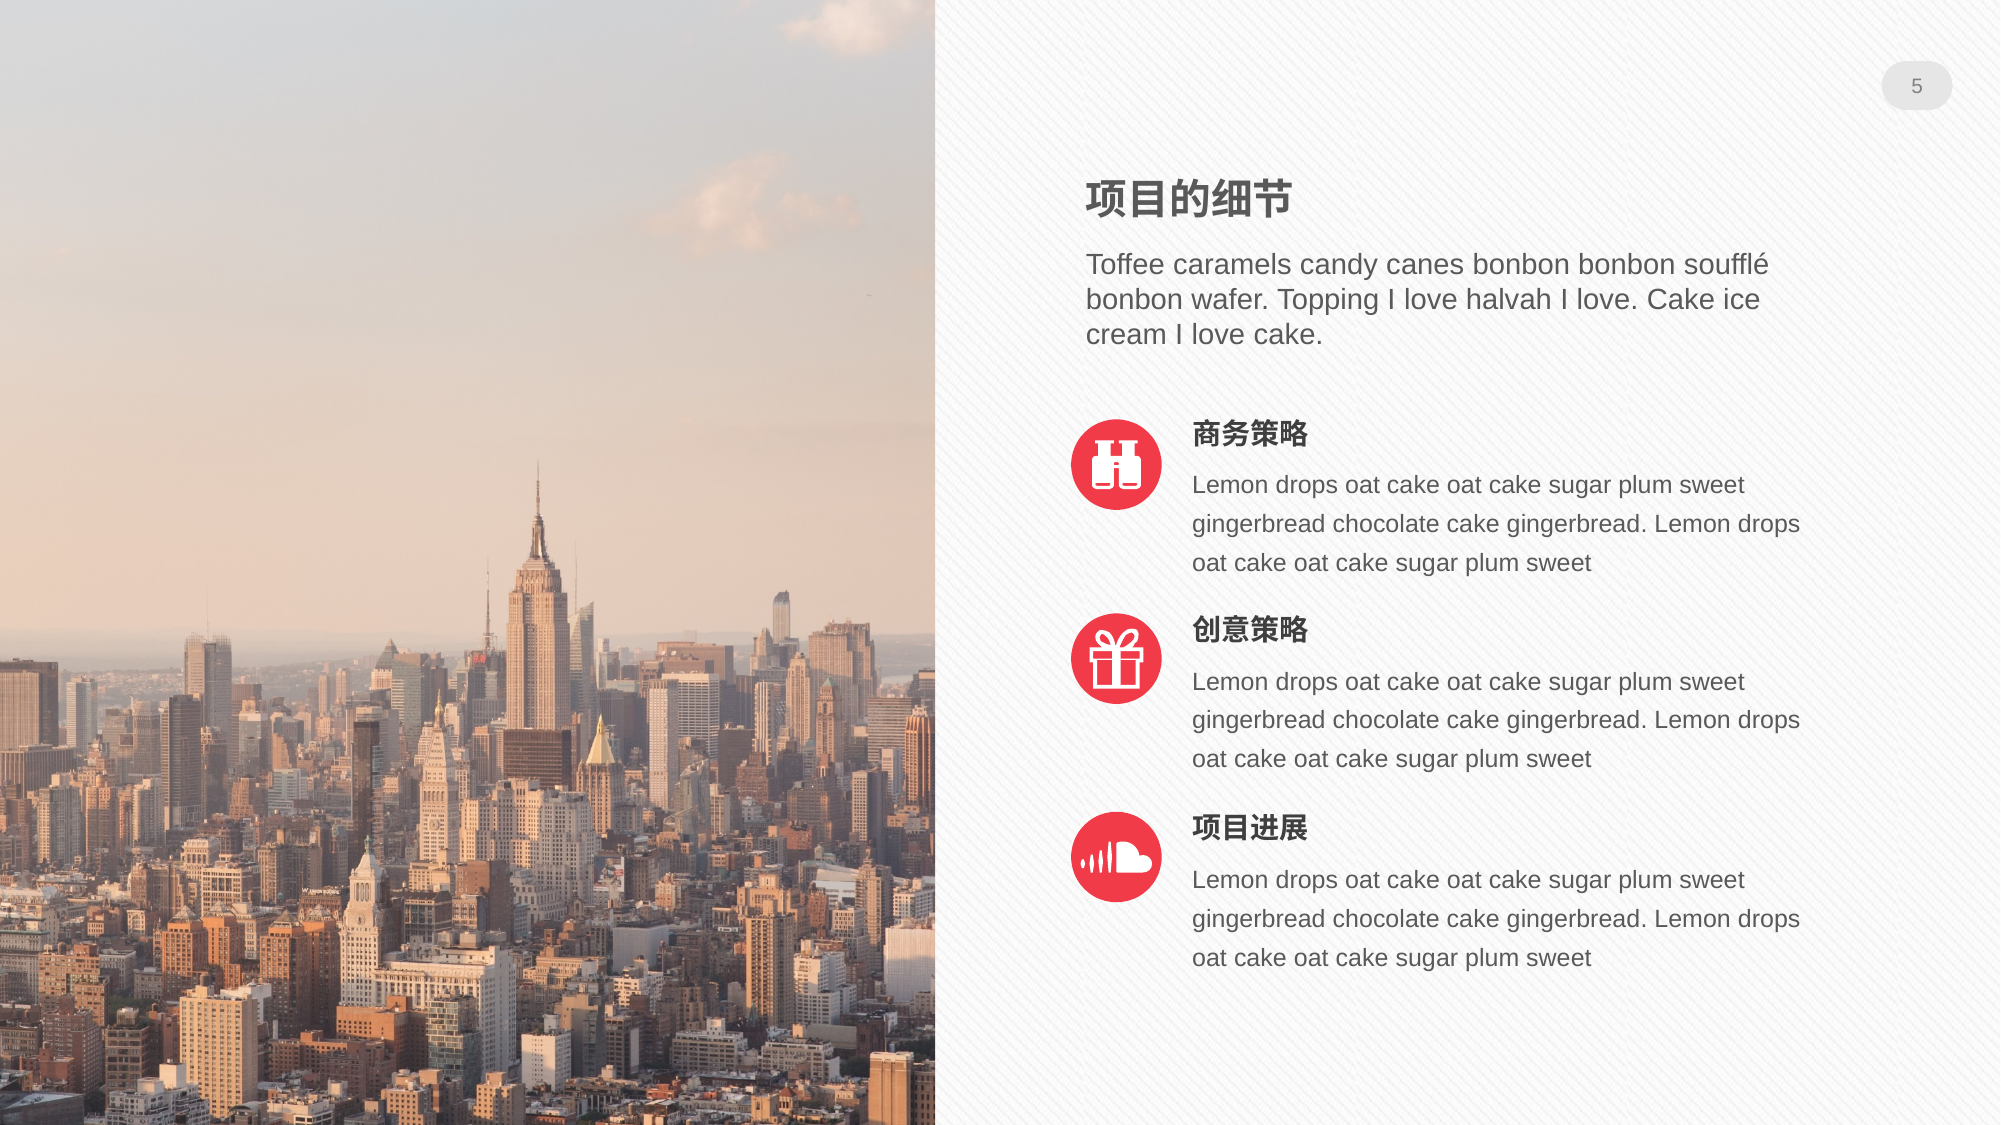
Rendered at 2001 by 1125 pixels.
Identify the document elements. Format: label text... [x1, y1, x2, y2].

text_box 创意策略 [1192, 615, 1831, 647]
text_box Toffee caramels candy canes bonbon bonbon soufflé bonbon wafer. Topping I love halvah I love. Cake ice cream I love cake. [1071, 237, 1845, 358]
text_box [1071, 613, 1162, 704]
text_box 项目进展 [1192, 813, 1831, 845]
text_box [1071, 811, 1162, 903]
text_box Lemon drops oat cake oat cake sugar plum sweet gingerbread chocolate cake gingerbread. Lemon drops oat cake oat cake sugar plum sweet [1192, 854, 1831, 976]
text_box 项目的细节 [1071, 165, 1845, 231]
text_box 商务策略 [1192, 419, 1831, 451]
picture [0, 0, 2001, 1125]
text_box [1071, 419, 1162, 510]
text_box Lemon drops oat cake oat cake sugar plum sweet gingerbread chocolate cake gingerbread. Lemon drops oat cake oat cake sugar plum sweet [1192, 655, 1831, 777]
text_box Lemon drops oat cake oat cake sugar plum sweet gingerbread chocolate cake gingerbread. Lemon drops oat cake oat cake sugar plum sweet [1192, 459, 1831, 581]
slide_number 5 [1881, 53, 1953, 118]
